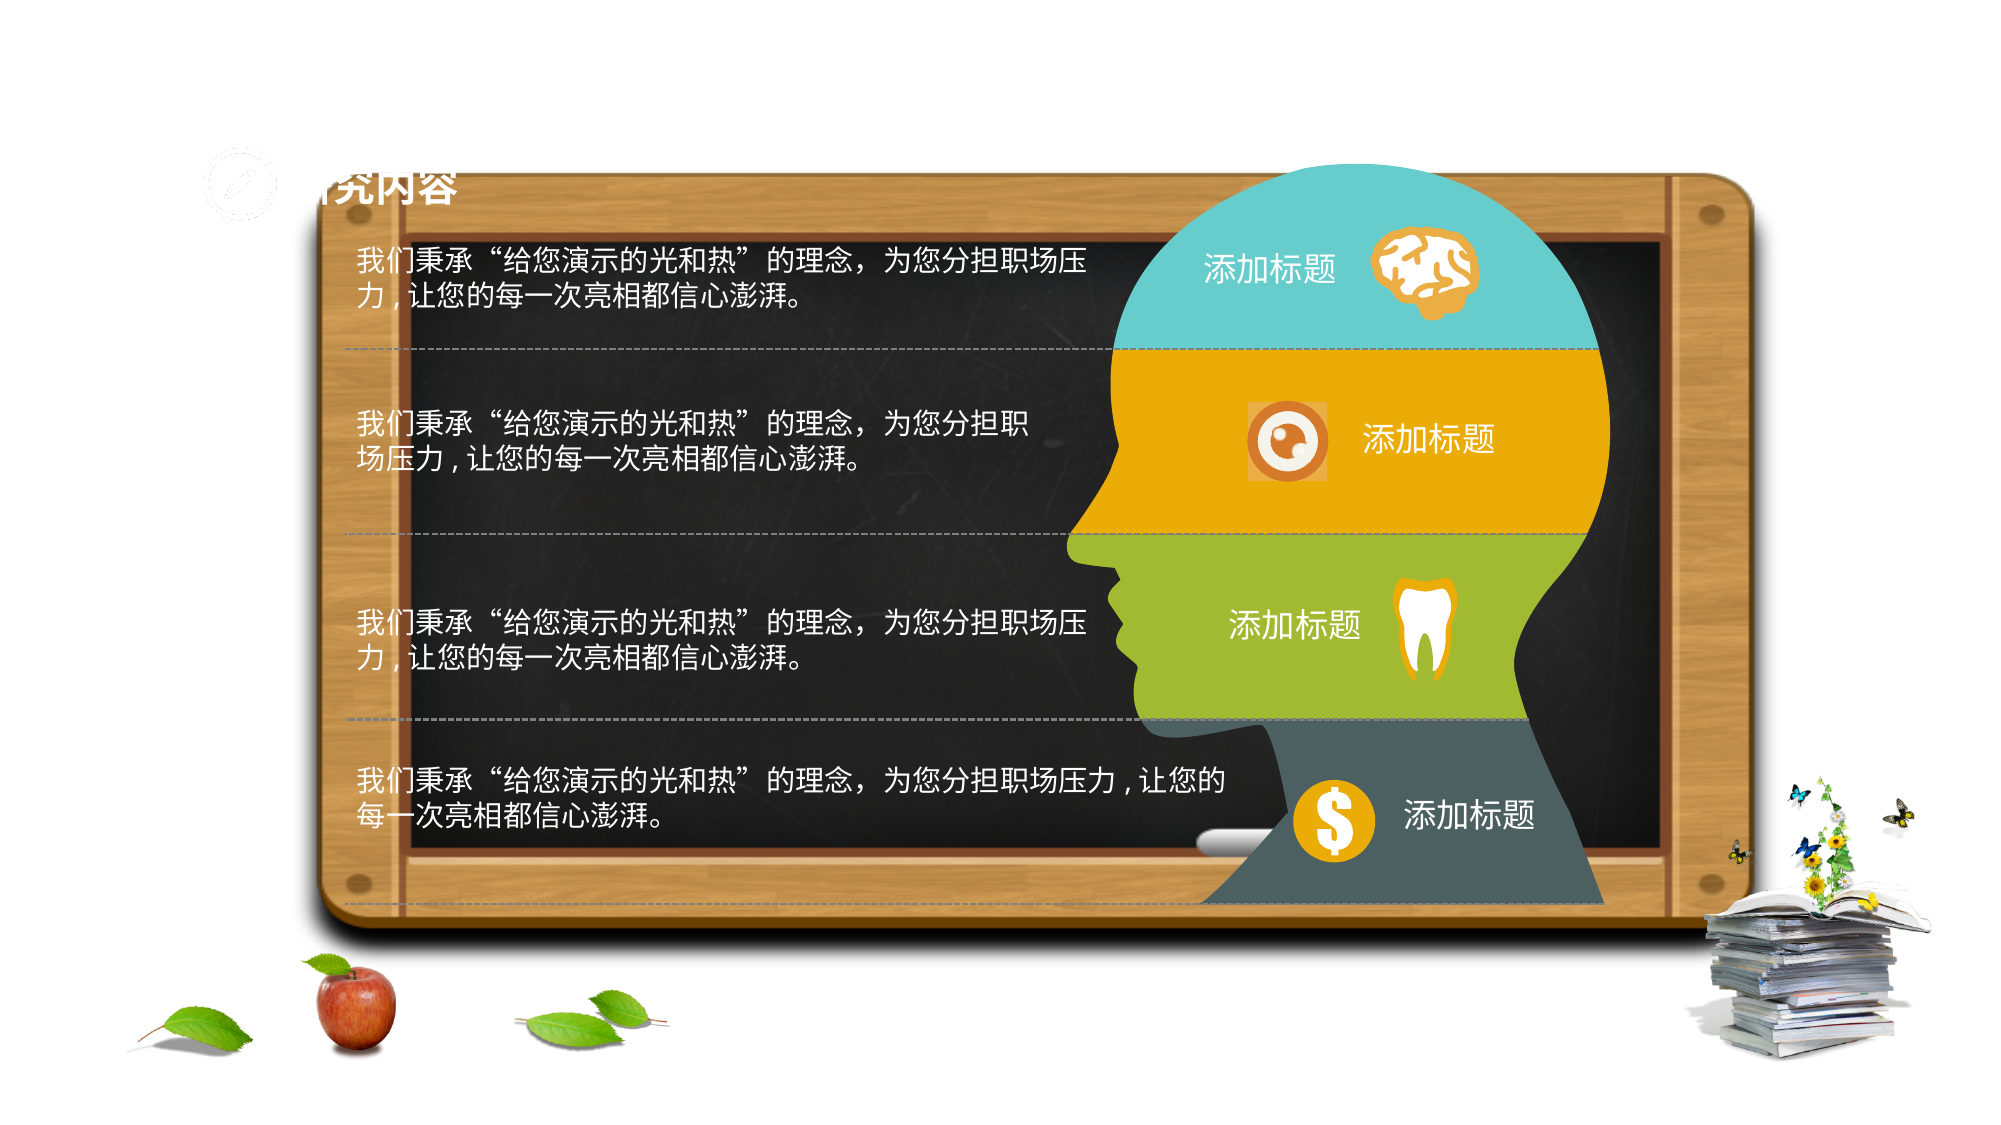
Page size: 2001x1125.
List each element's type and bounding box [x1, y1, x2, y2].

text_box [1247, 400, 1329, 482]
text_box [1292, 779, 1376, 863]
picture [18, 3, 2000, 1125]
text_box [1390, 577, 1460, 684]
text_box [1368, 226, 1481, 321]
text_box [203, 147, 497, 221]
